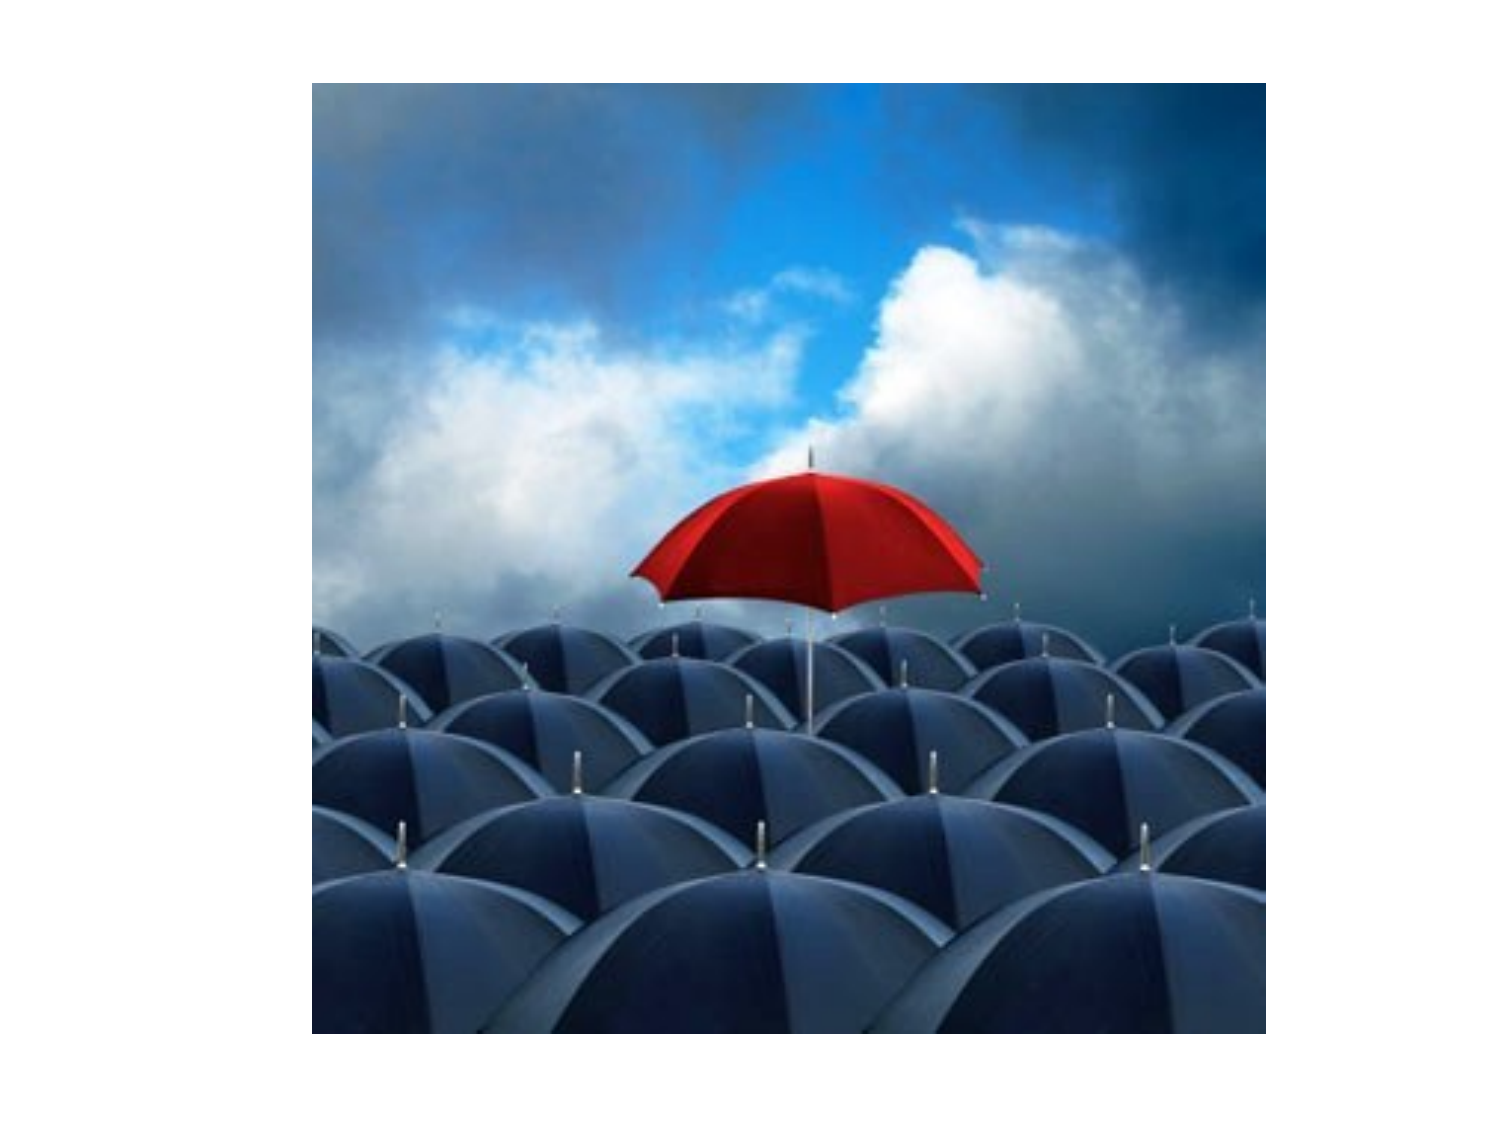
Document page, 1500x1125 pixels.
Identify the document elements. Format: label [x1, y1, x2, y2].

picture [312, 83, 1266, 1034]
